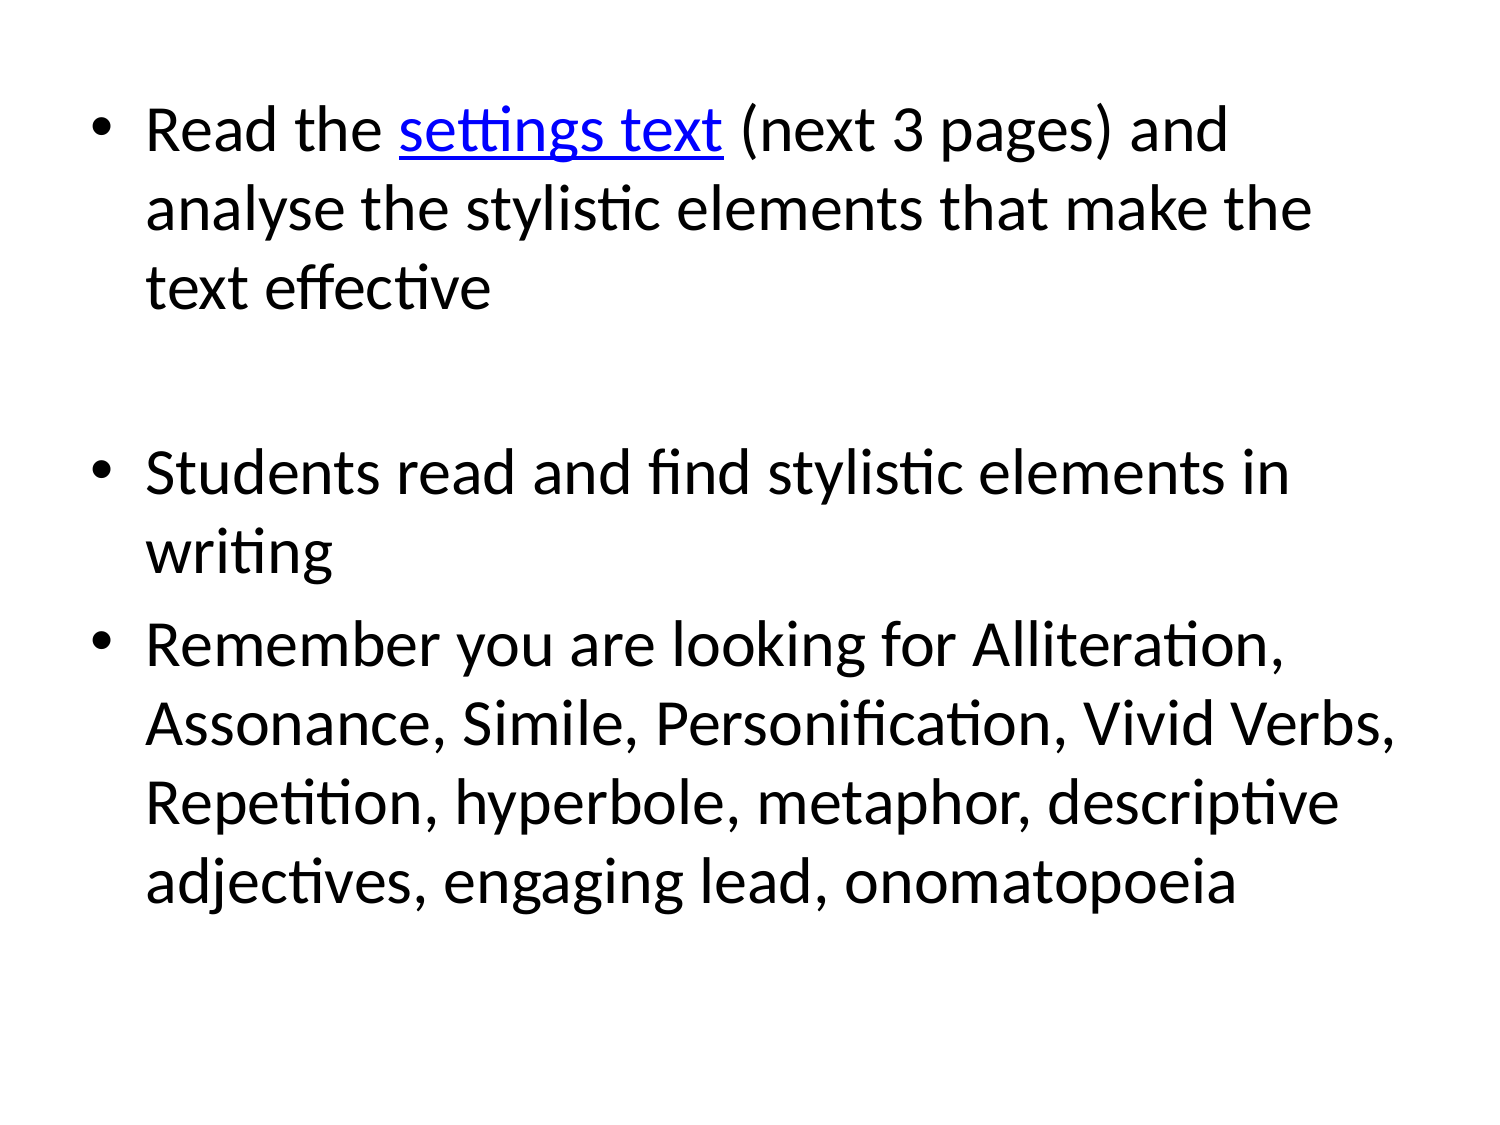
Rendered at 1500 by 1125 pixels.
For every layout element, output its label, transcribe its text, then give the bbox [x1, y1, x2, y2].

list Read the settings text (next 3 pages) and analyse the stylistic elements that make the text effective Students read and find stylistic elements in writing Remember you are looking for Alliteration, Assonance, Simile, Personification, Vivid Verbs, Repetition, hyperbole, metaphor, descriptive adjectives, engaging lead, onomatopoeia [75, 78, 1425, 1005]
